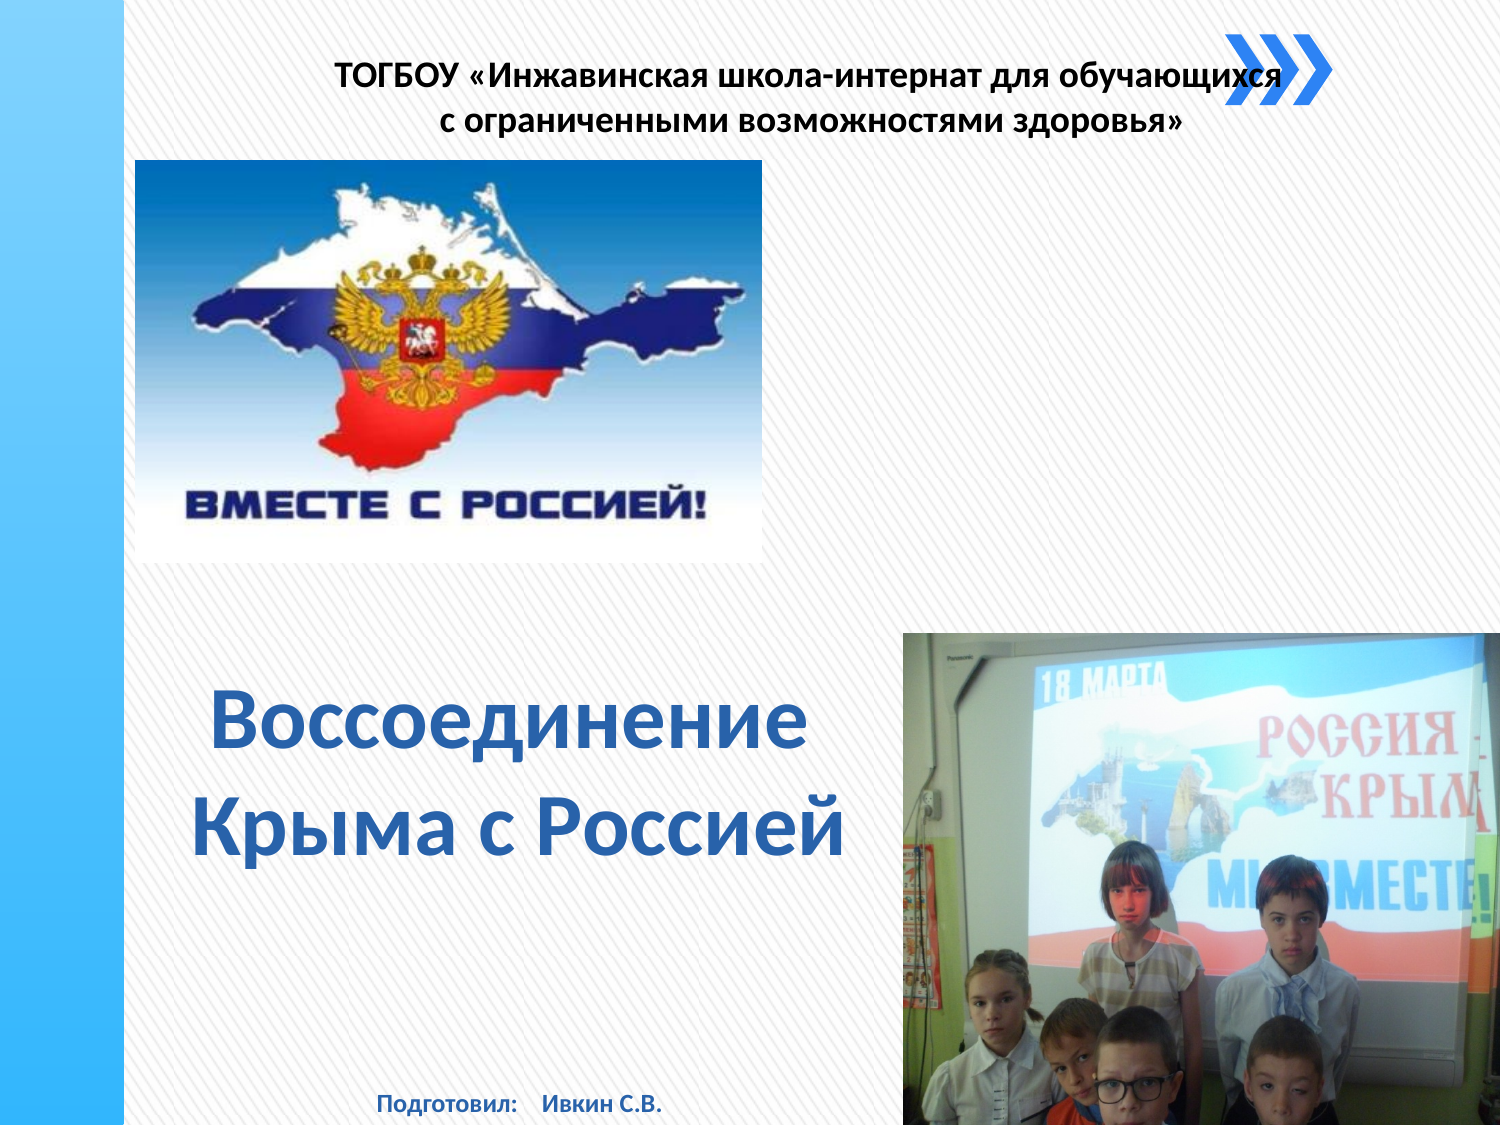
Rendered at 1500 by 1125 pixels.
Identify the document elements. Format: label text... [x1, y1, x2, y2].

picture [123, 0, 1500, 1125]
title Воссоединение Крыма с Россией Подготовил: Ивкин С.В. [123, 645, 903, 1125]
text_box ТОГБОУ «Инжавинская школа-интернат для обучающихся с ограниченными возможностями здоровья» [253, 42, 1365, 148]
